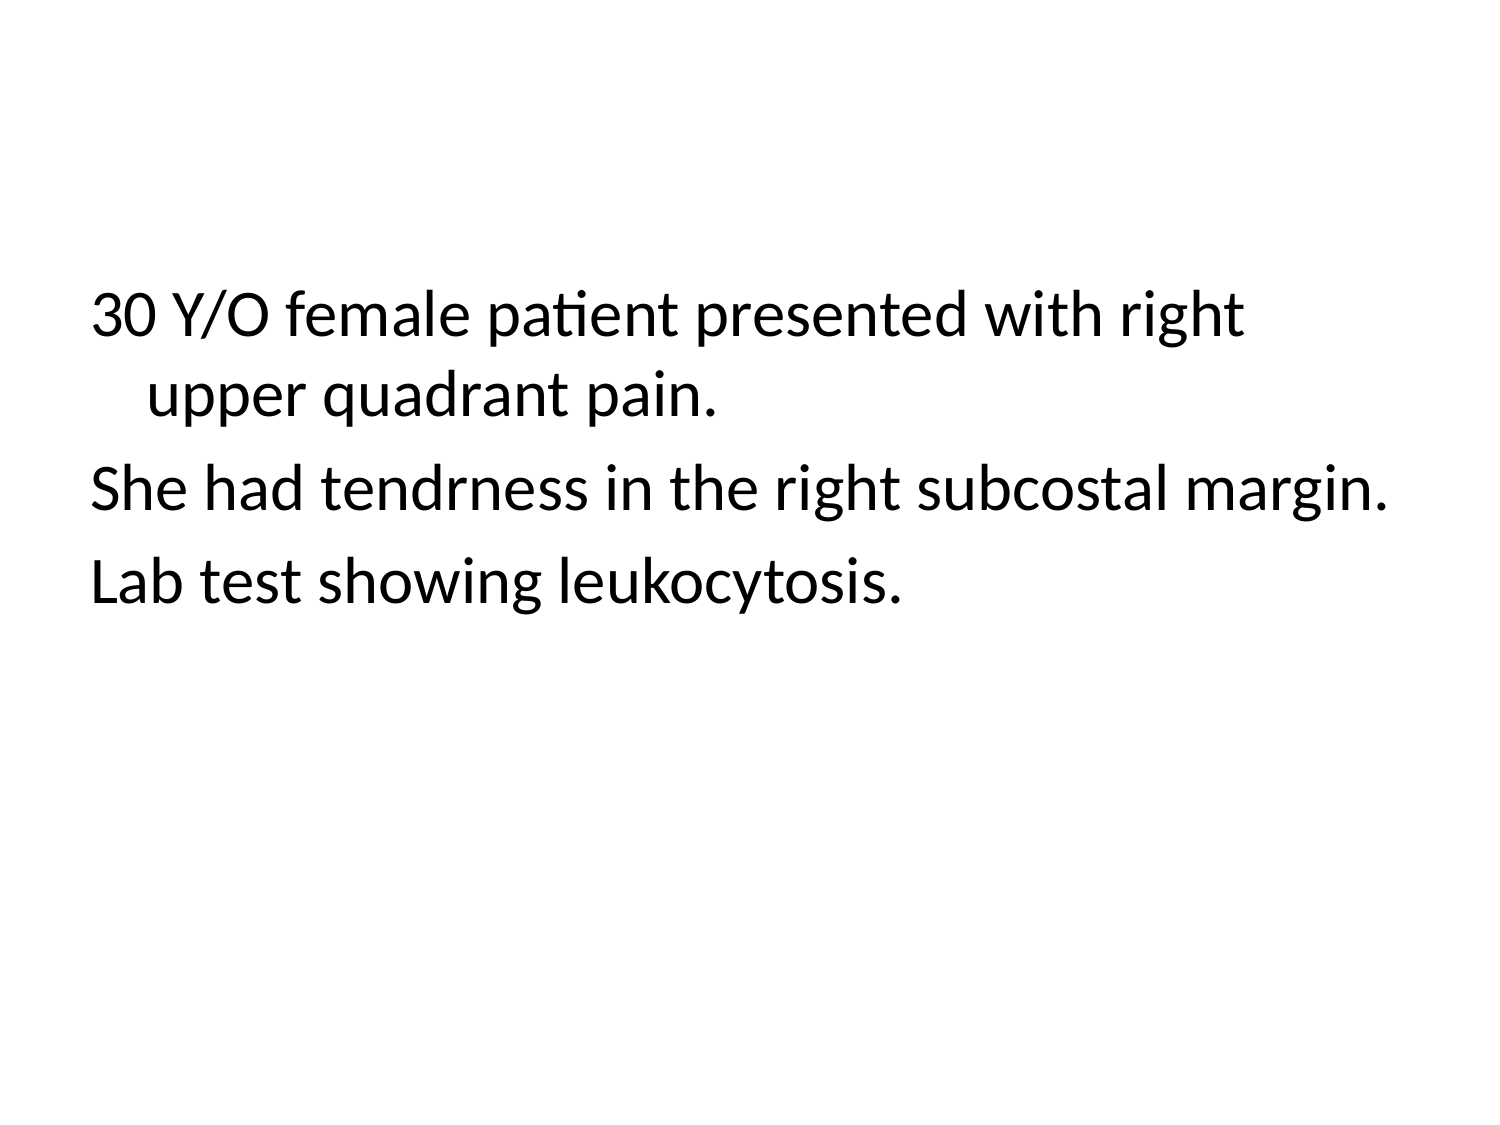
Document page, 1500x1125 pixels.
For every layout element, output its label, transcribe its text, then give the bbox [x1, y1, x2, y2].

list 30 Y/O female patient presented with right upper quadrant pain. She had tendrness in the right subcostal margin. Lab test showing leukocytosis. [75, 262, 1425, 1005]
